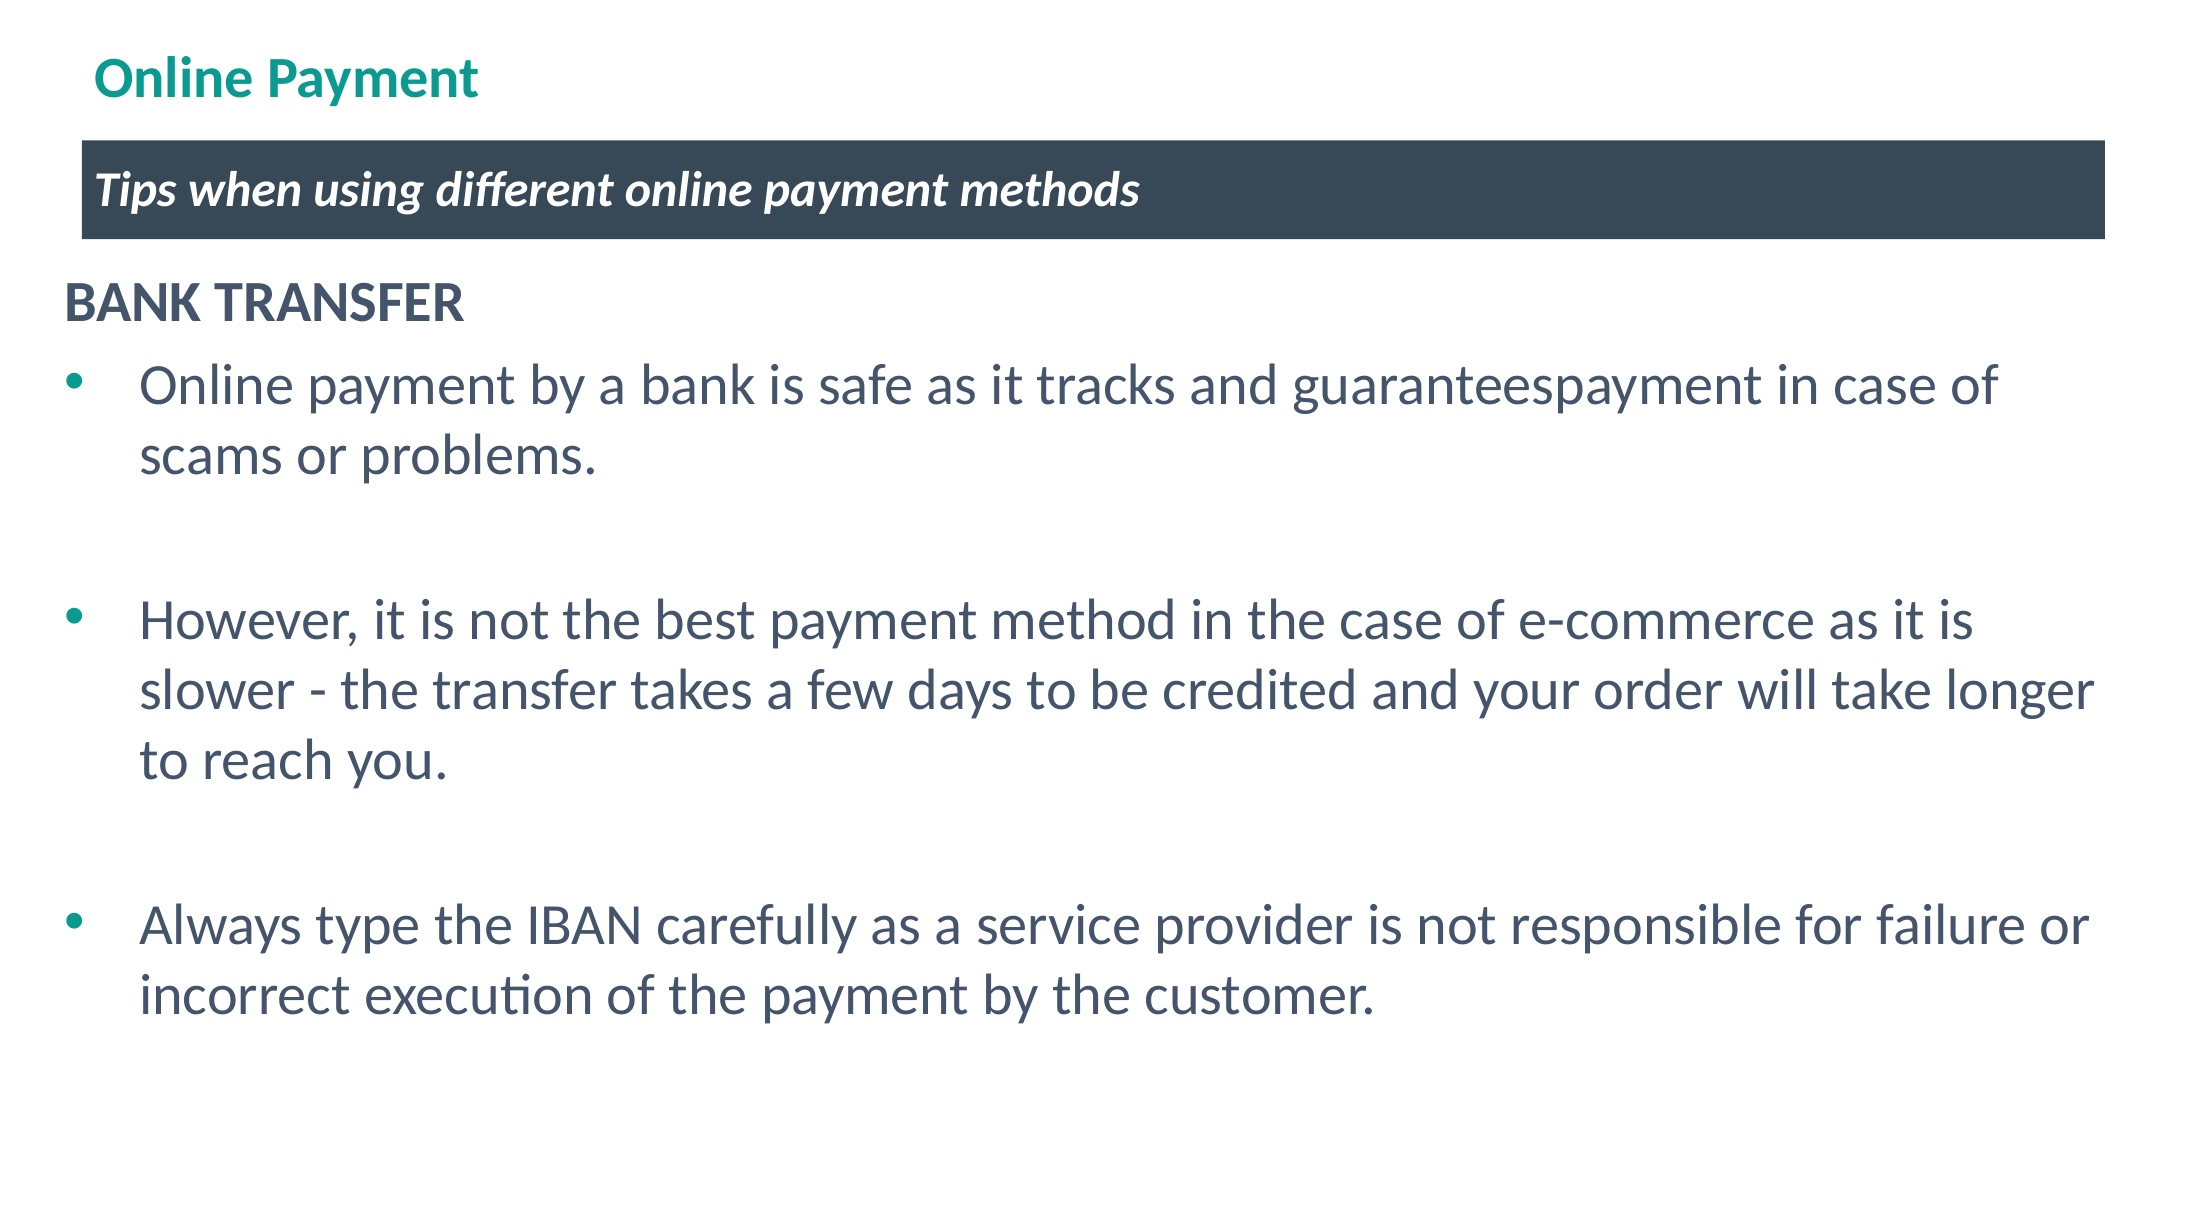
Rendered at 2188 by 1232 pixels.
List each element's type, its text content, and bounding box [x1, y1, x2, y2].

list BANK TRANSFER Online payment by a bank is safe as it tracks and guaranteespayment in case of scams or problems. However, it is not the best payment method in the case of e-commerce as it is slower - the transfer takes a few days to be credited and your order will take longer to reach you. Always type the IBAN carefully as a service provider is not responsible for failure or incorrect execution of the payment by the customer. [52, 255, 2127, 1200]
title Online Payment [82, 19, 2105, 138]
text_box Tips when using different online payment methods [81, 140, 2105, 240]
